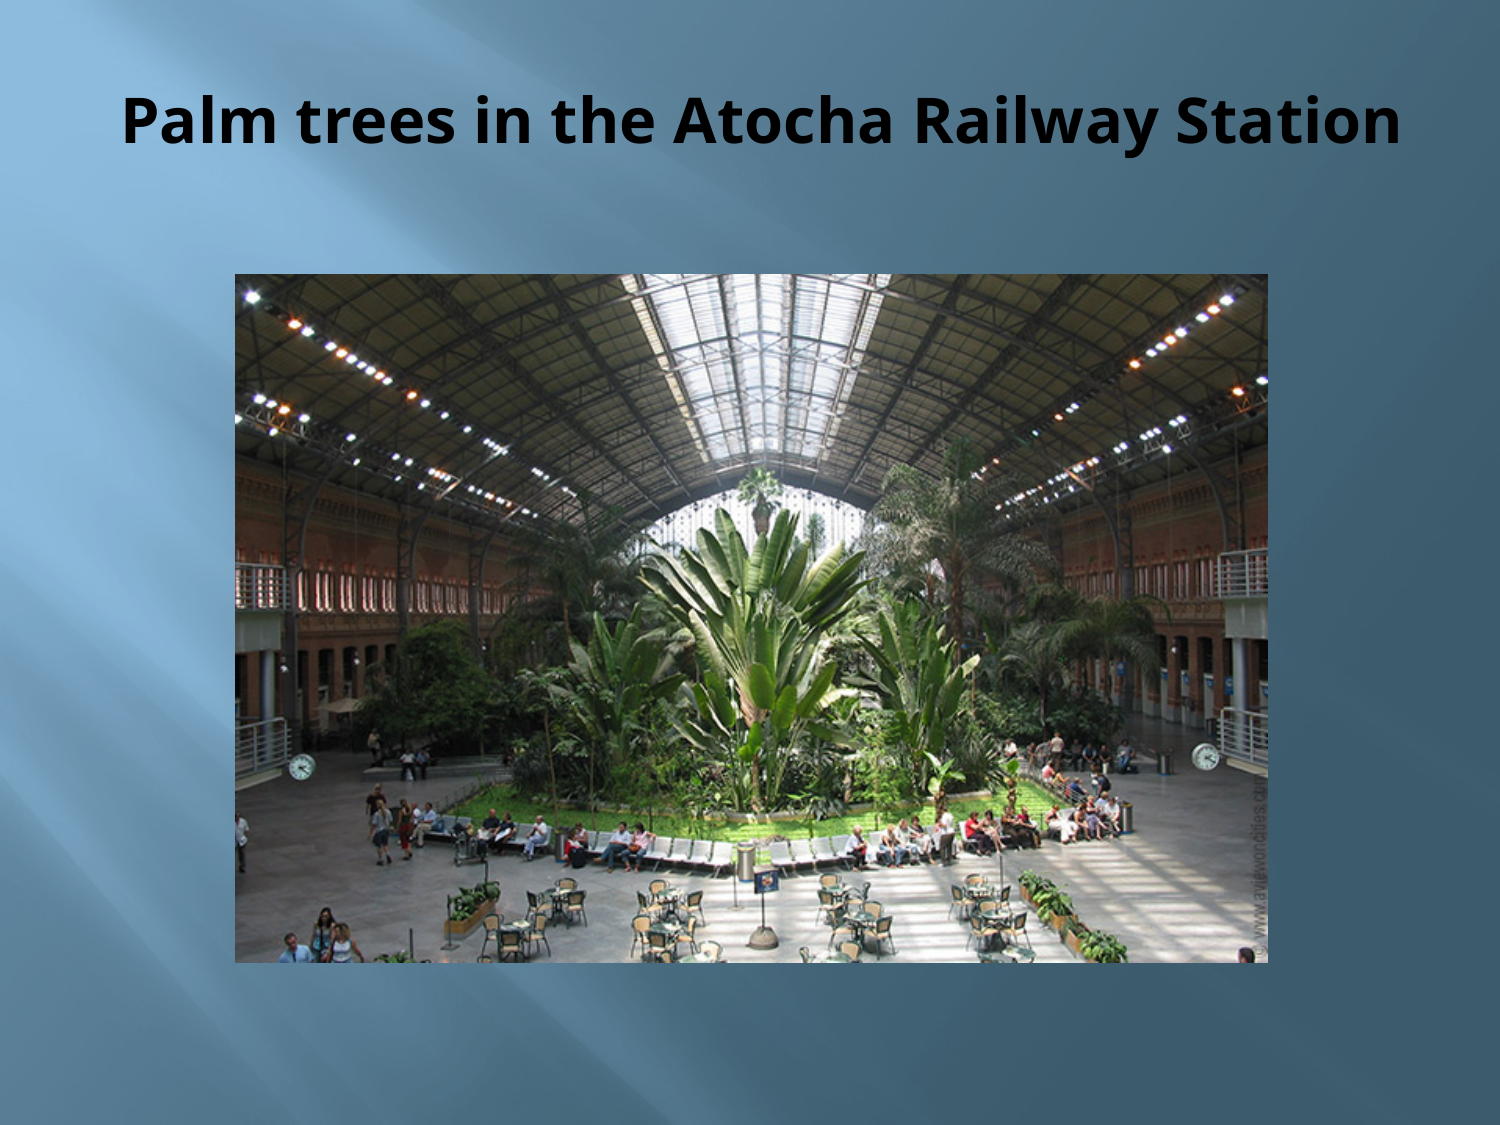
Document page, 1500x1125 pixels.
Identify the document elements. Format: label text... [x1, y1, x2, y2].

picture [235, 274, 1268, 963]
title Palm trees in the Atocha Railway Station [75, 62, 1450, 250]
